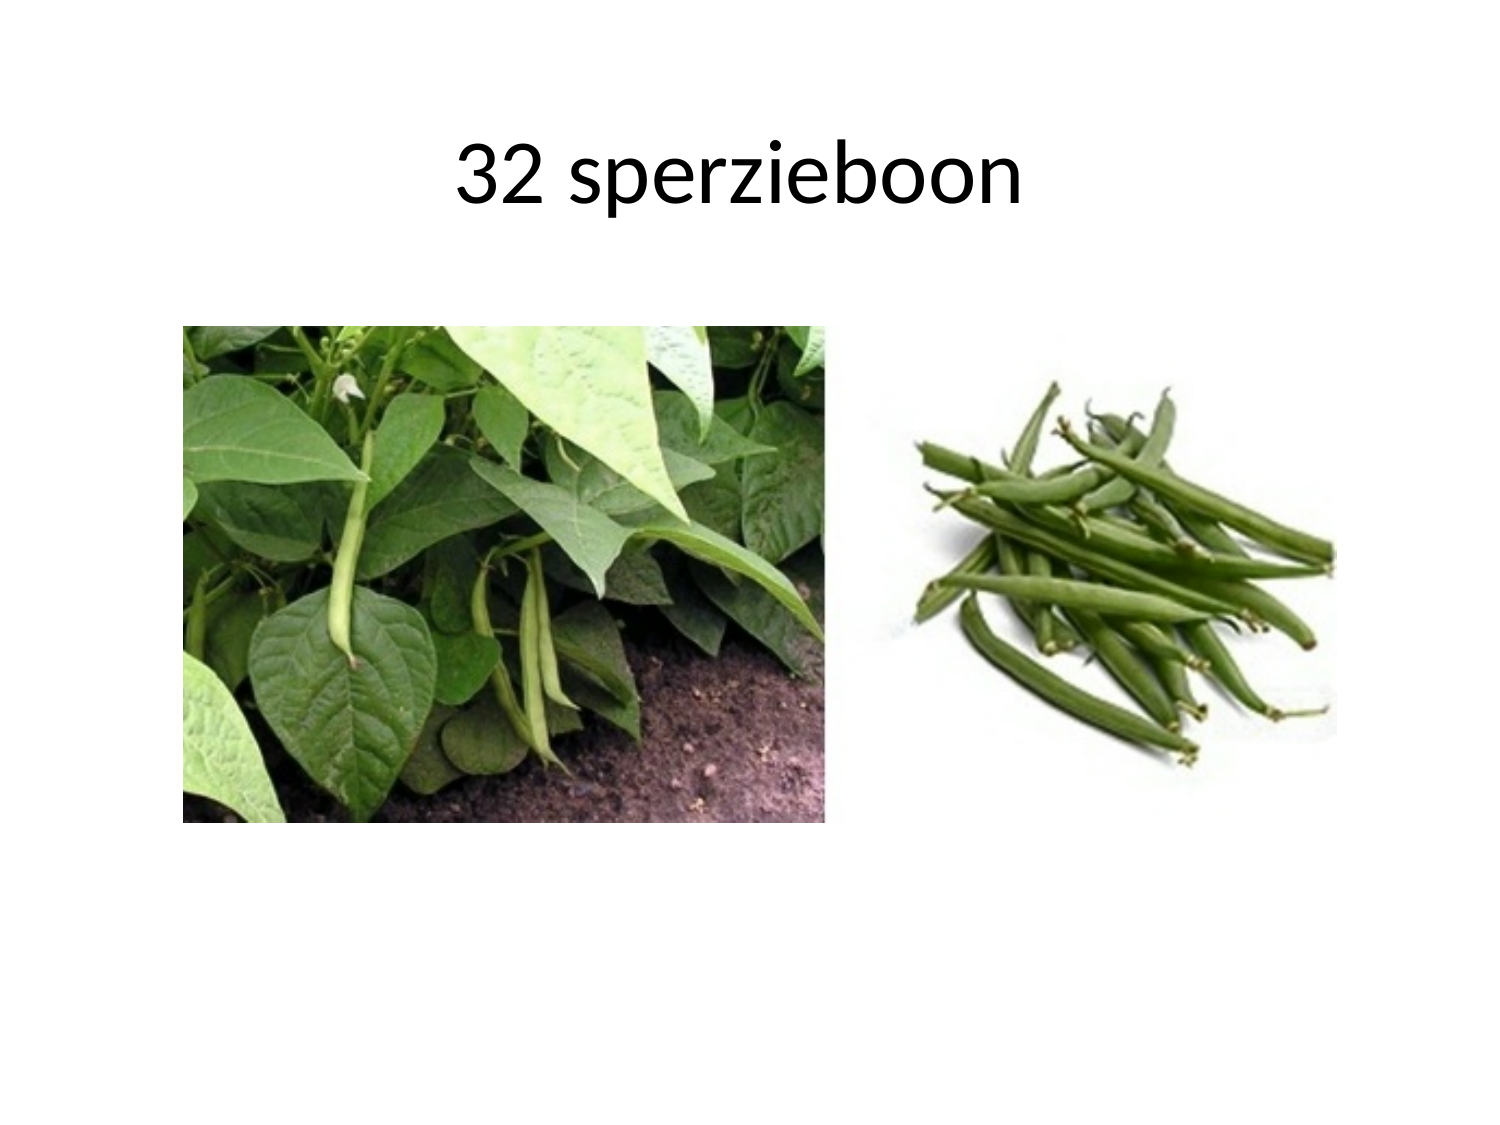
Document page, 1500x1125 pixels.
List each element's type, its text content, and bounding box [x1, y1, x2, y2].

picture [182, 326, 1337, 823]
title 32 sperzieboon [112, 78, 1388, 256]
